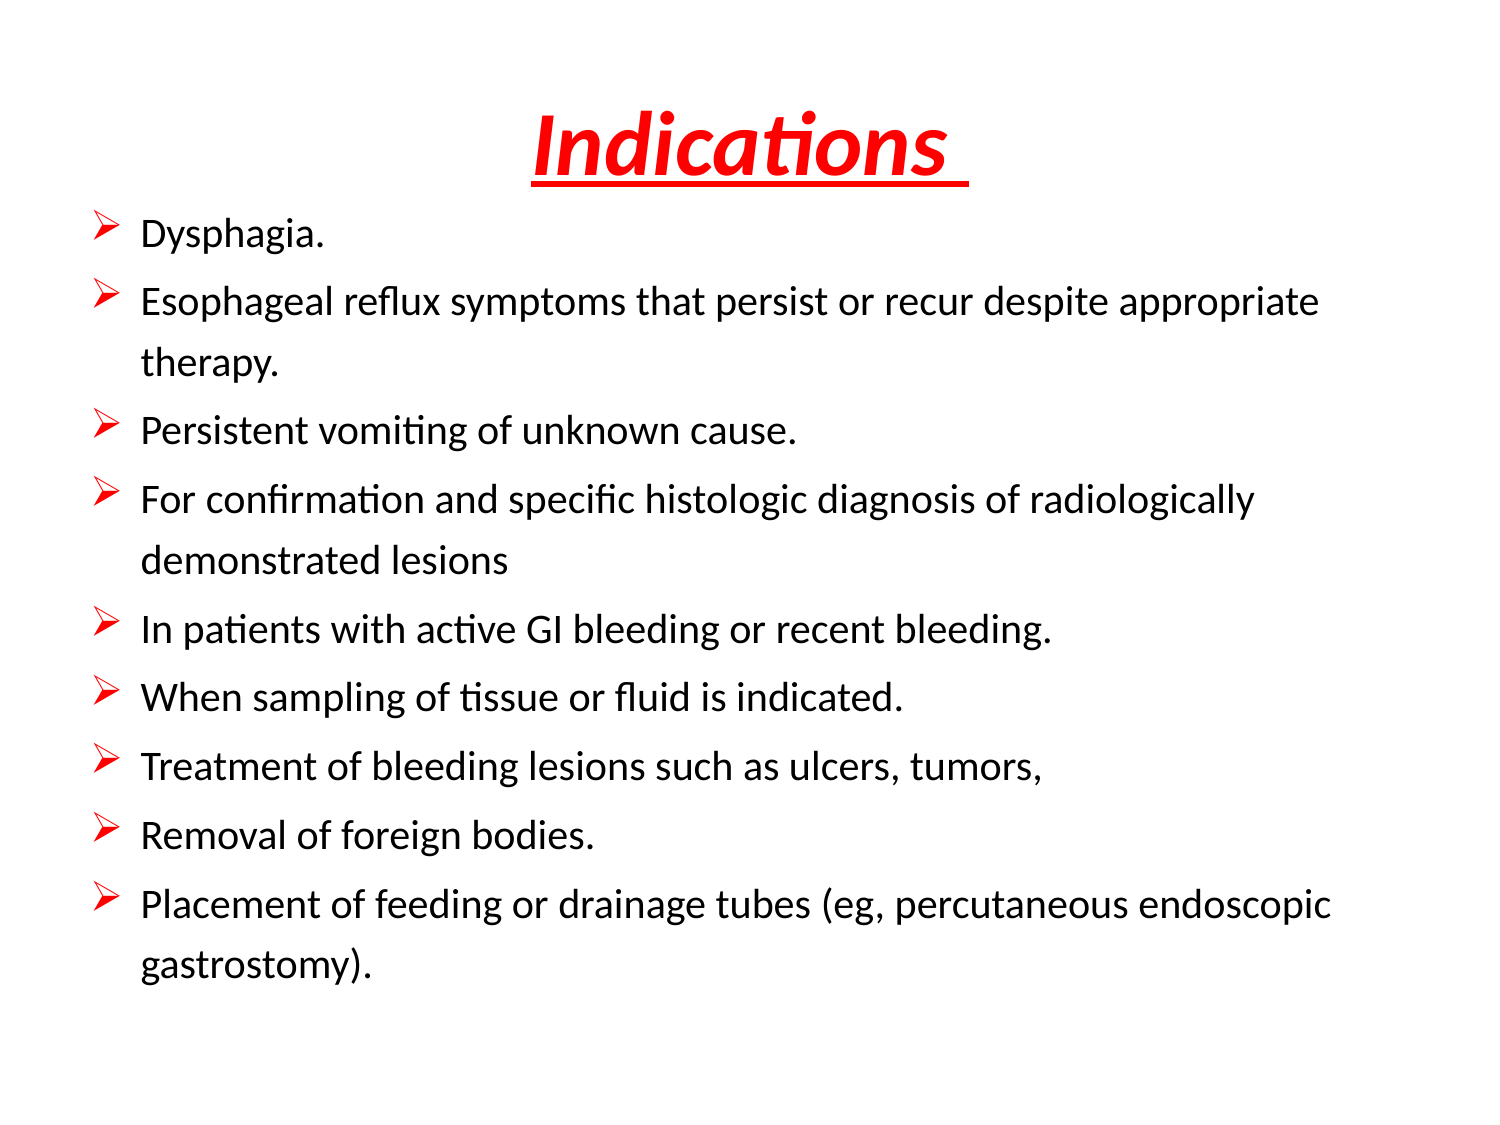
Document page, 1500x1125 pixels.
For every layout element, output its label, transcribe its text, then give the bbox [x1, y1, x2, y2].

list Dysphagia. Esophageal reflux symptoms that persist or recur despite appropriate therapy. Persistent vomiting of unknown cause. For confirmation and specific histologic diagnosis of radiologically demonstrated lesions In patients with active GI bleeding or recent bleeding. When sampling of tissue or fluid is indicated. Treatment of bleeding lesions such as ulcers, tumors, Removal of foreign bodies. Placement of feeding or drainage tubes (eg, percutaneous endoscopic gastrostomy). [75, 187, 1425, 1005]
title Indications [75, 45, 1425, 187]
